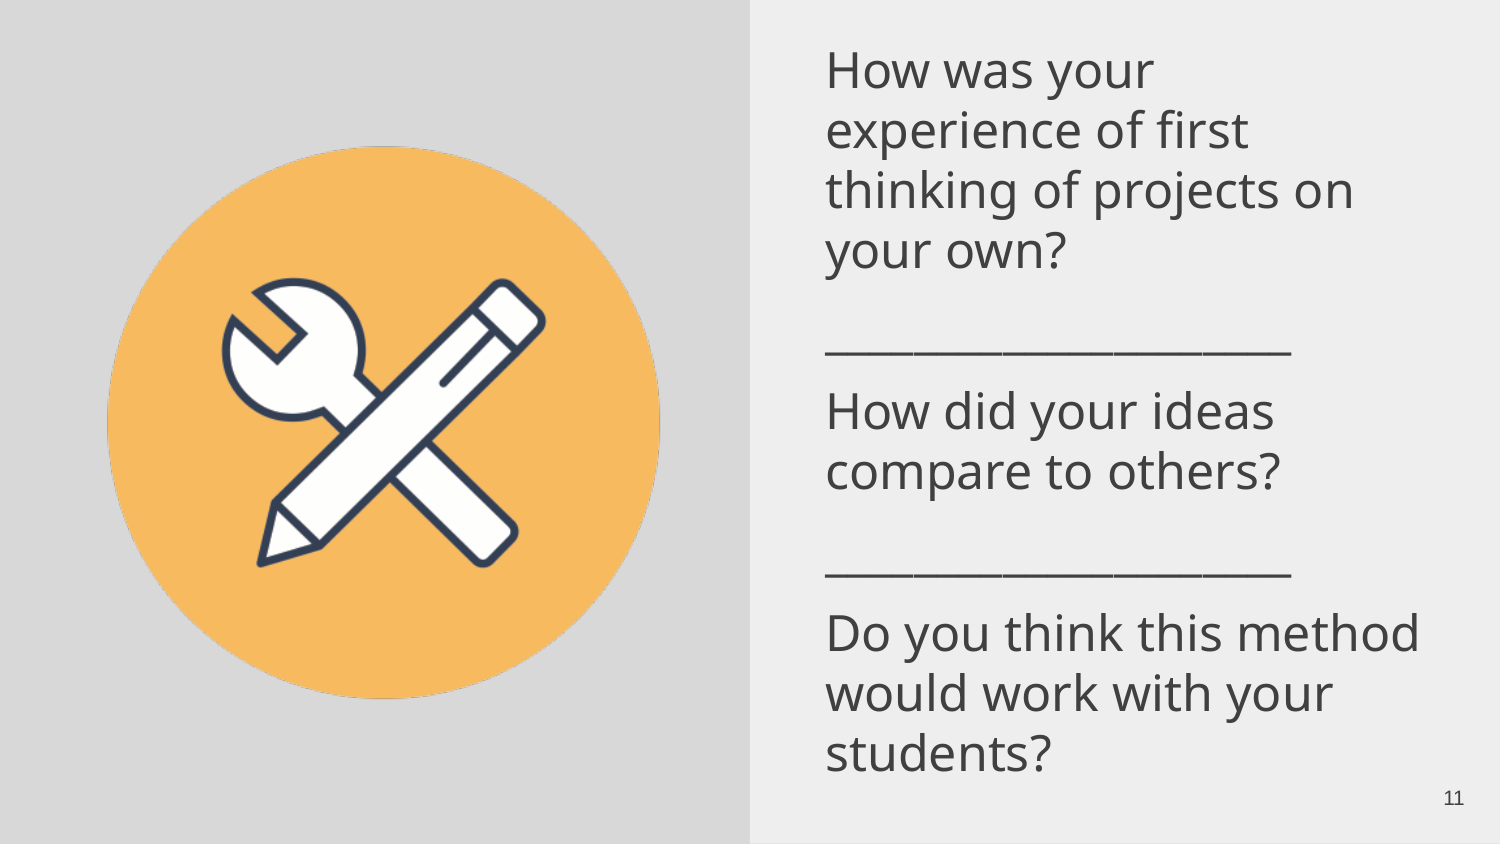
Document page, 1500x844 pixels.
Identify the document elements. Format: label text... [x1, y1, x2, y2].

picture [91, 130, 677, 716]
list How was your experience of first thinking of projects on your own? _____________________ How did your ideas compare to others? _____________________ Do you think this method would work with your students? [810, 45, 1440, 774]
slide_number ‹#› [1389, 764, 1480, 830]
